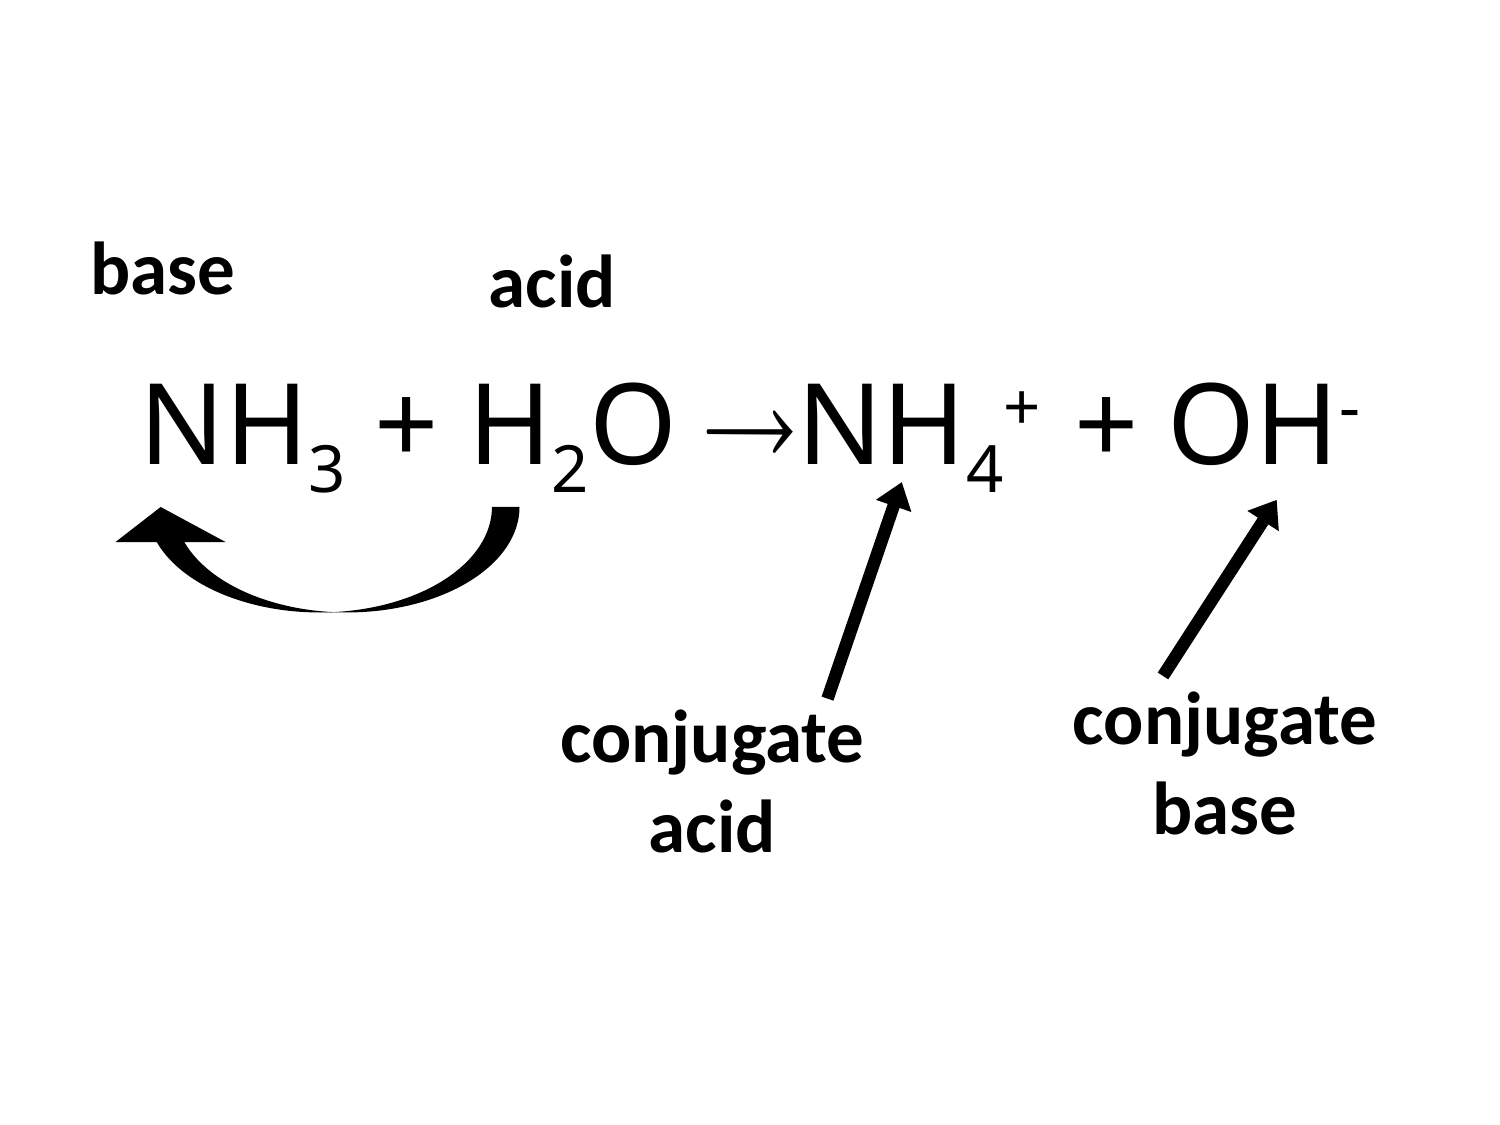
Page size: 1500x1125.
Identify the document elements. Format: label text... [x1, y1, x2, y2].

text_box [987, 499, 1463, 858]
text_box acid [474, 224, 632, 330]
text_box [512, 481, 913, 876]
text_box [115, 506, 507, 613]
text_box base [75, 212, 251, 318]
text_box NH3 + H2O NH4+ + OH- [0, 344, 1500, 513]
